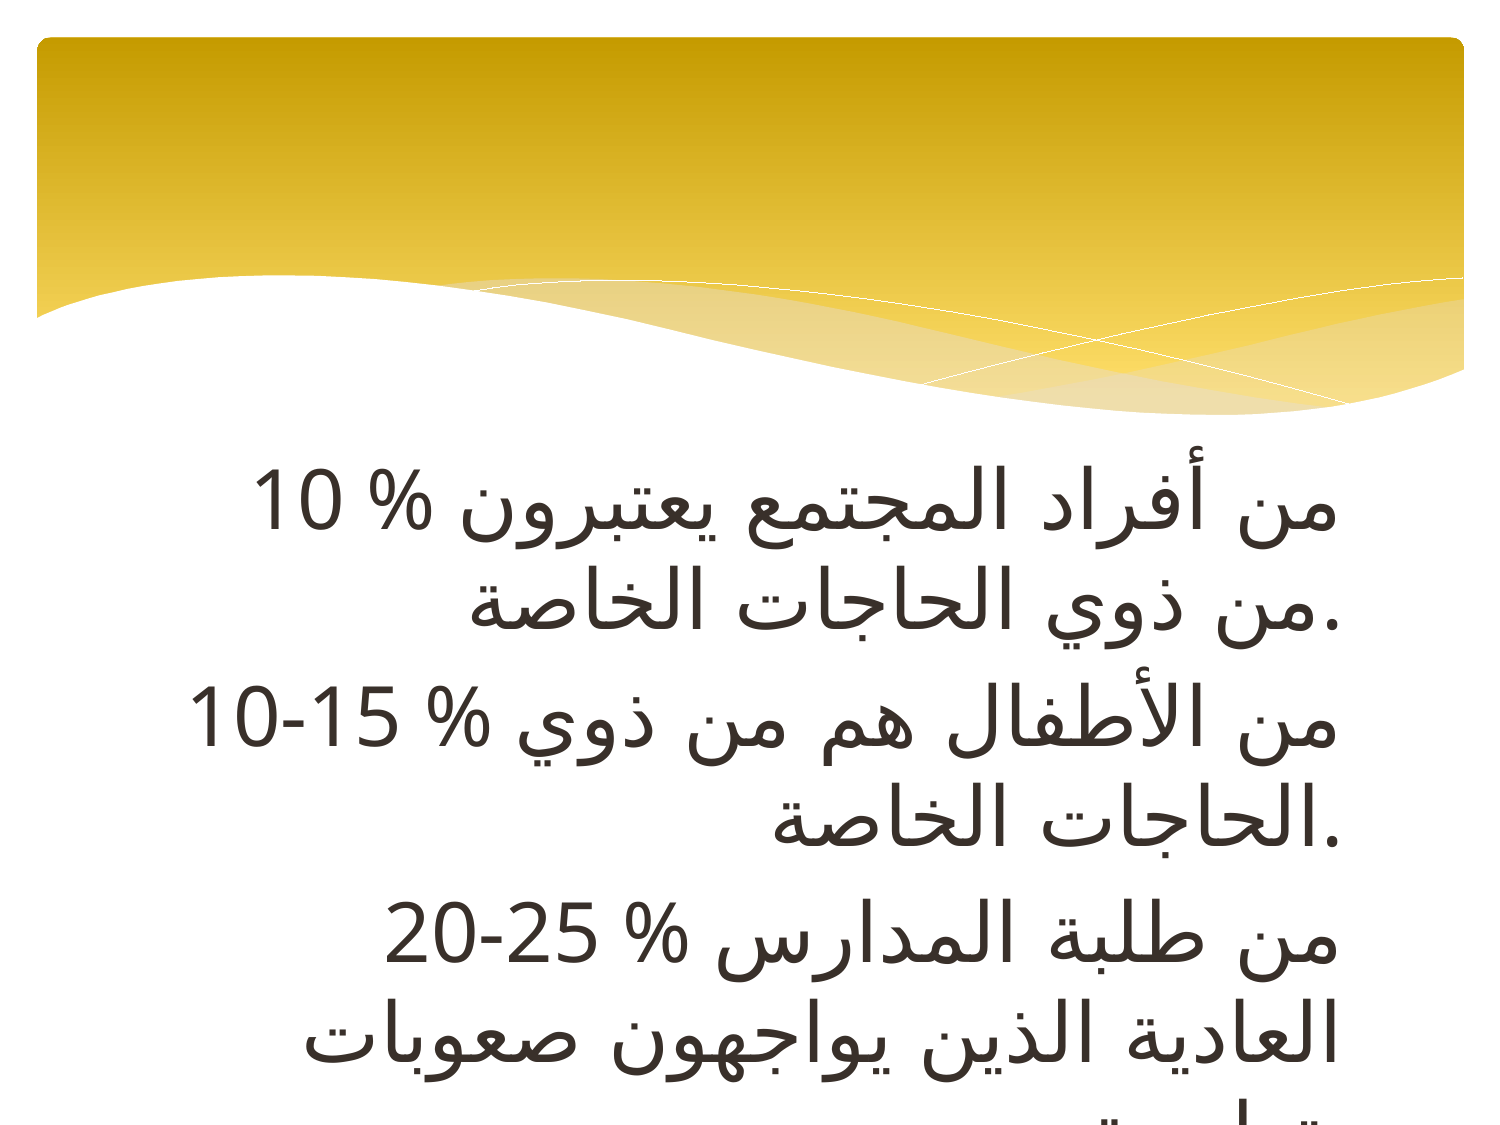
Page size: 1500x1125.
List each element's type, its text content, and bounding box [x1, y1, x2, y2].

list 10 % من أفراد المجتمع يعتبرون من ذوي الحاجات الخاصة. 10-15 % من الأطفال هم من ذوي الحاجات الخاصة. 20-25 % من طلبة المدارس العادية الذين يواجهون صعوبات تعليمية. [143, 438, 1359, 1005]
